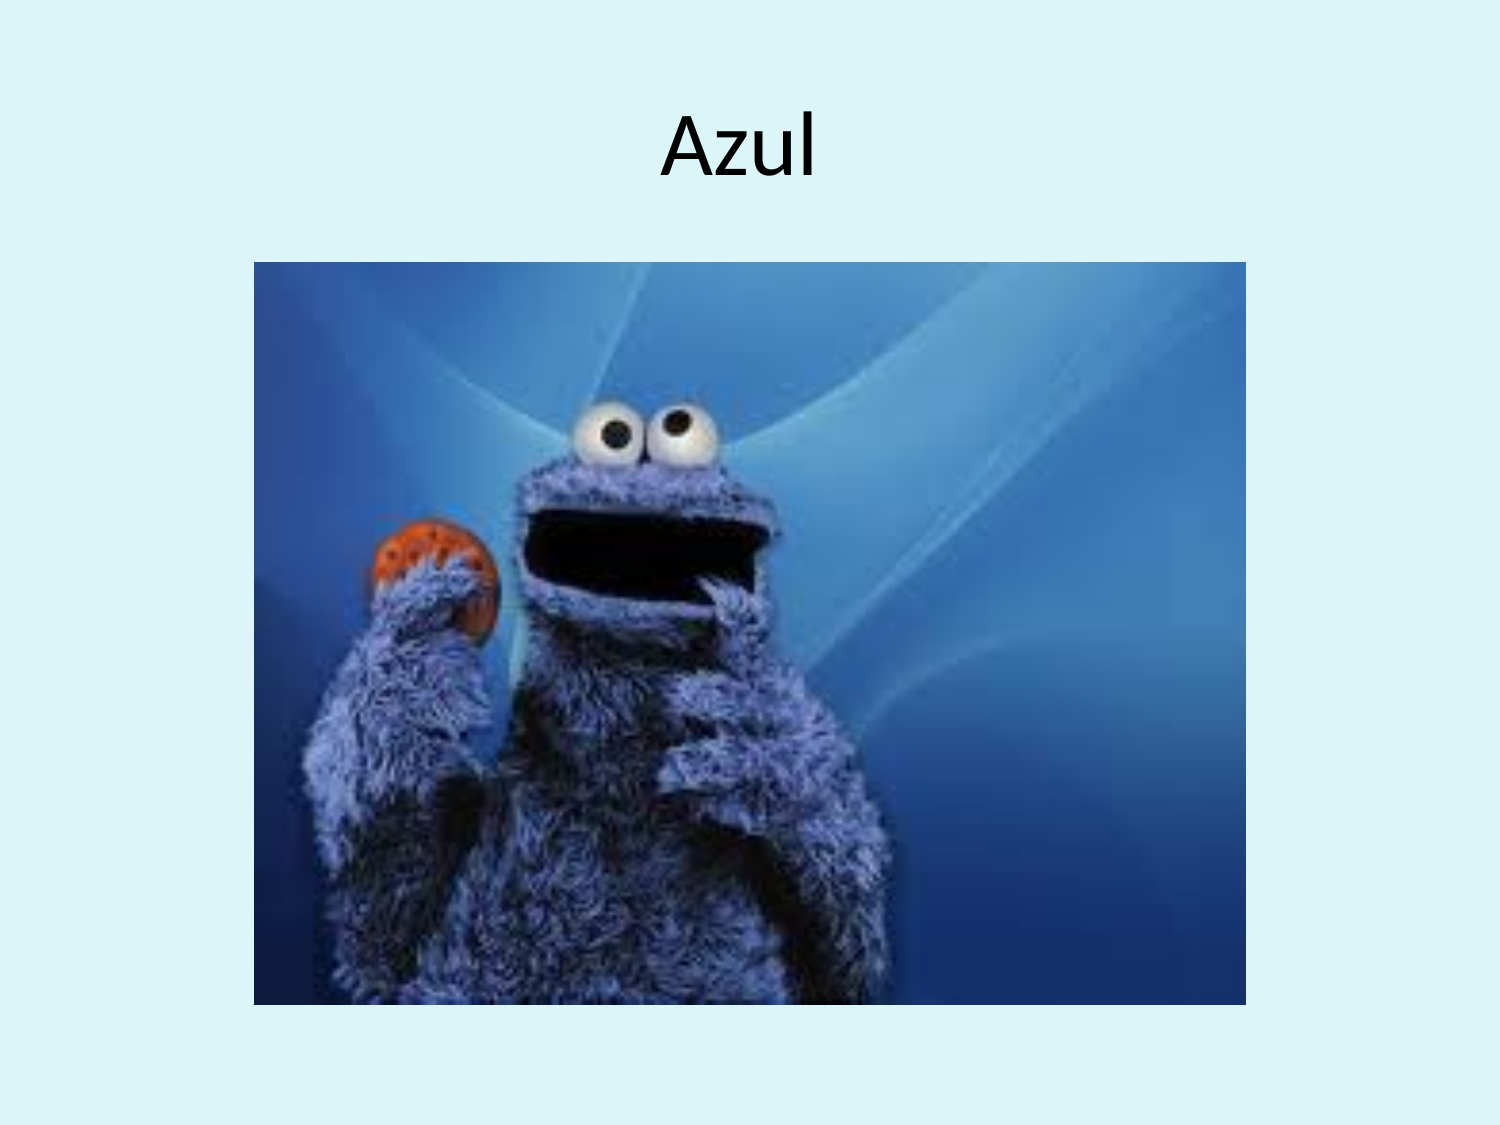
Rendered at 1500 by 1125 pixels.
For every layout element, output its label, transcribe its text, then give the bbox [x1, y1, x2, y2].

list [74, 262, 1426, 1006]
title Azul [75, 45, 1425, 233]
